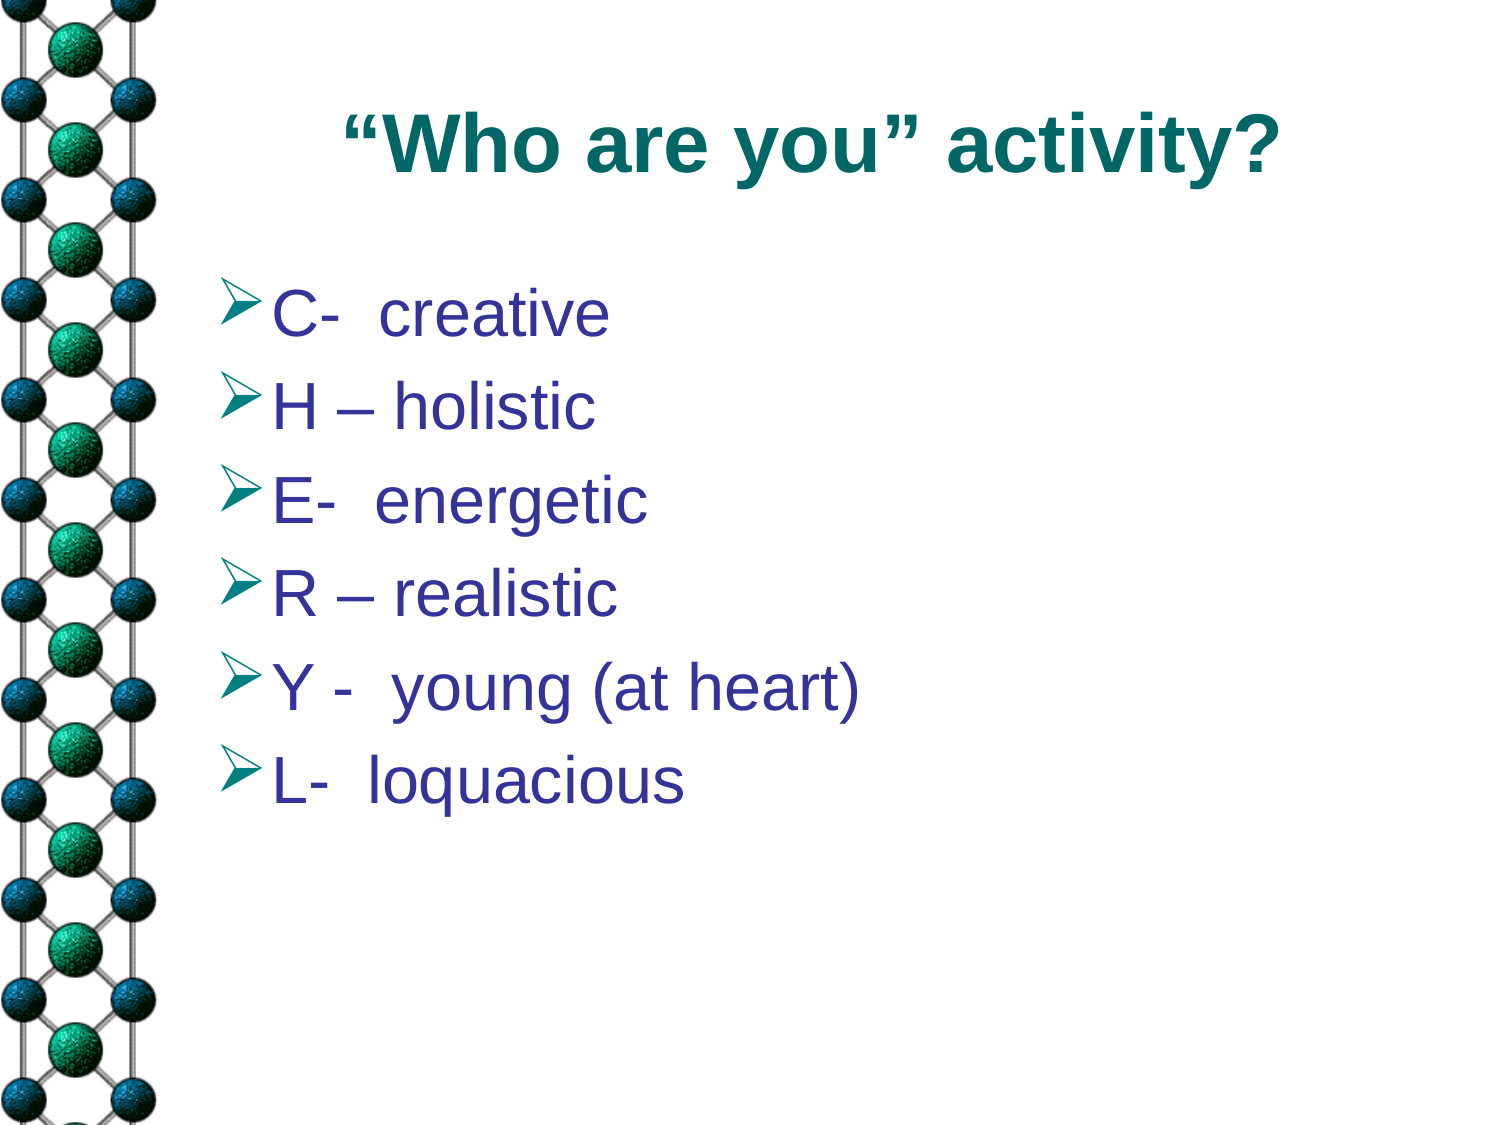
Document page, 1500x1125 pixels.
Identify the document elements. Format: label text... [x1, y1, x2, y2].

picture [0, 0, 1500, 1125]
title “Who are you” activity? [199, 44, 1426, 233]
list C- creative H – holistic E- energetic R – realistic Y - young (at heart) L- loquacious [199, 262, 1426, 1006]
